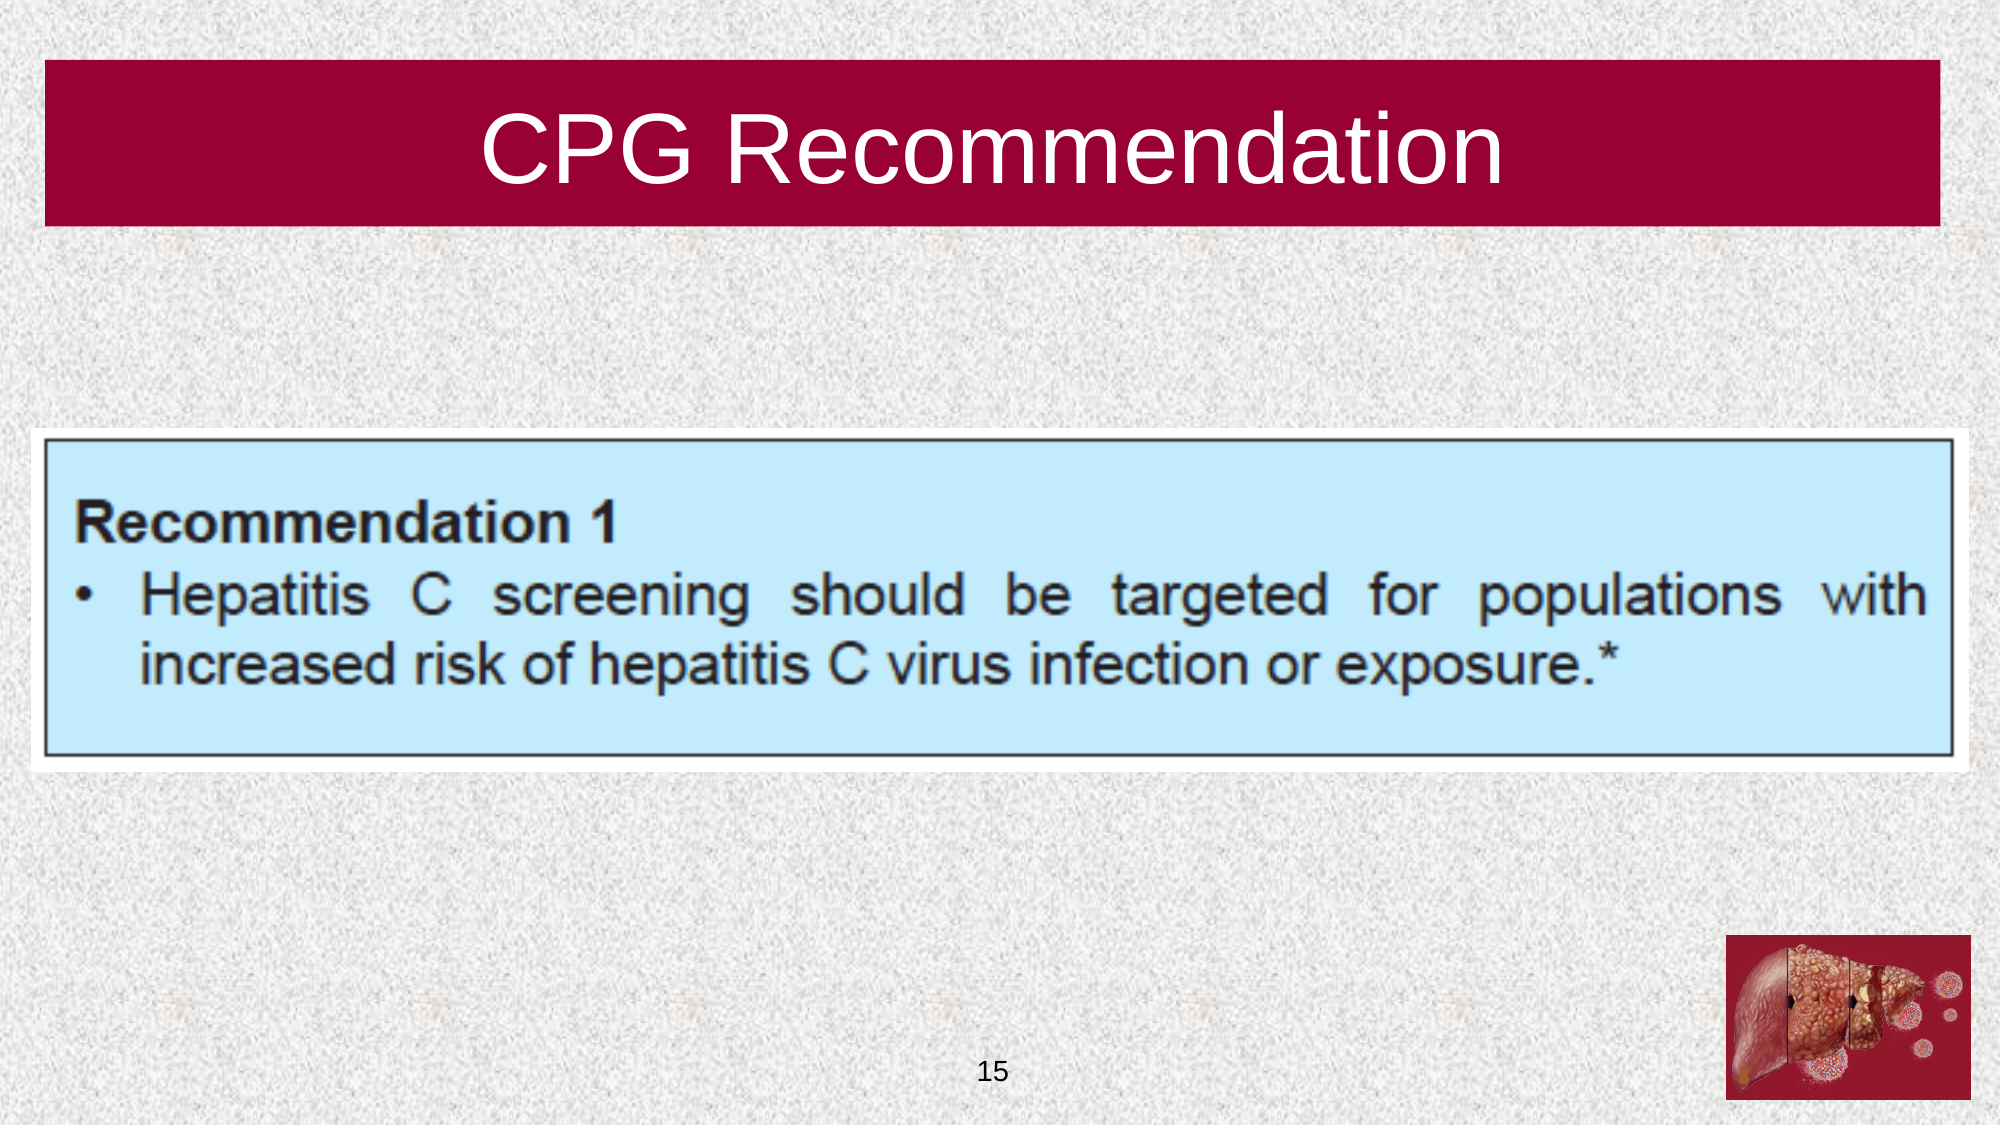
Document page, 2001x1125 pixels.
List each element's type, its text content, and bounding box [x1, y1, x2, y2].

text_box CPG Recommendation [45, 59, 1941, 227]
picture [0, 0, 2001, 1125]
slide_number ‹#› [759, 1039, 1227, 1100]
